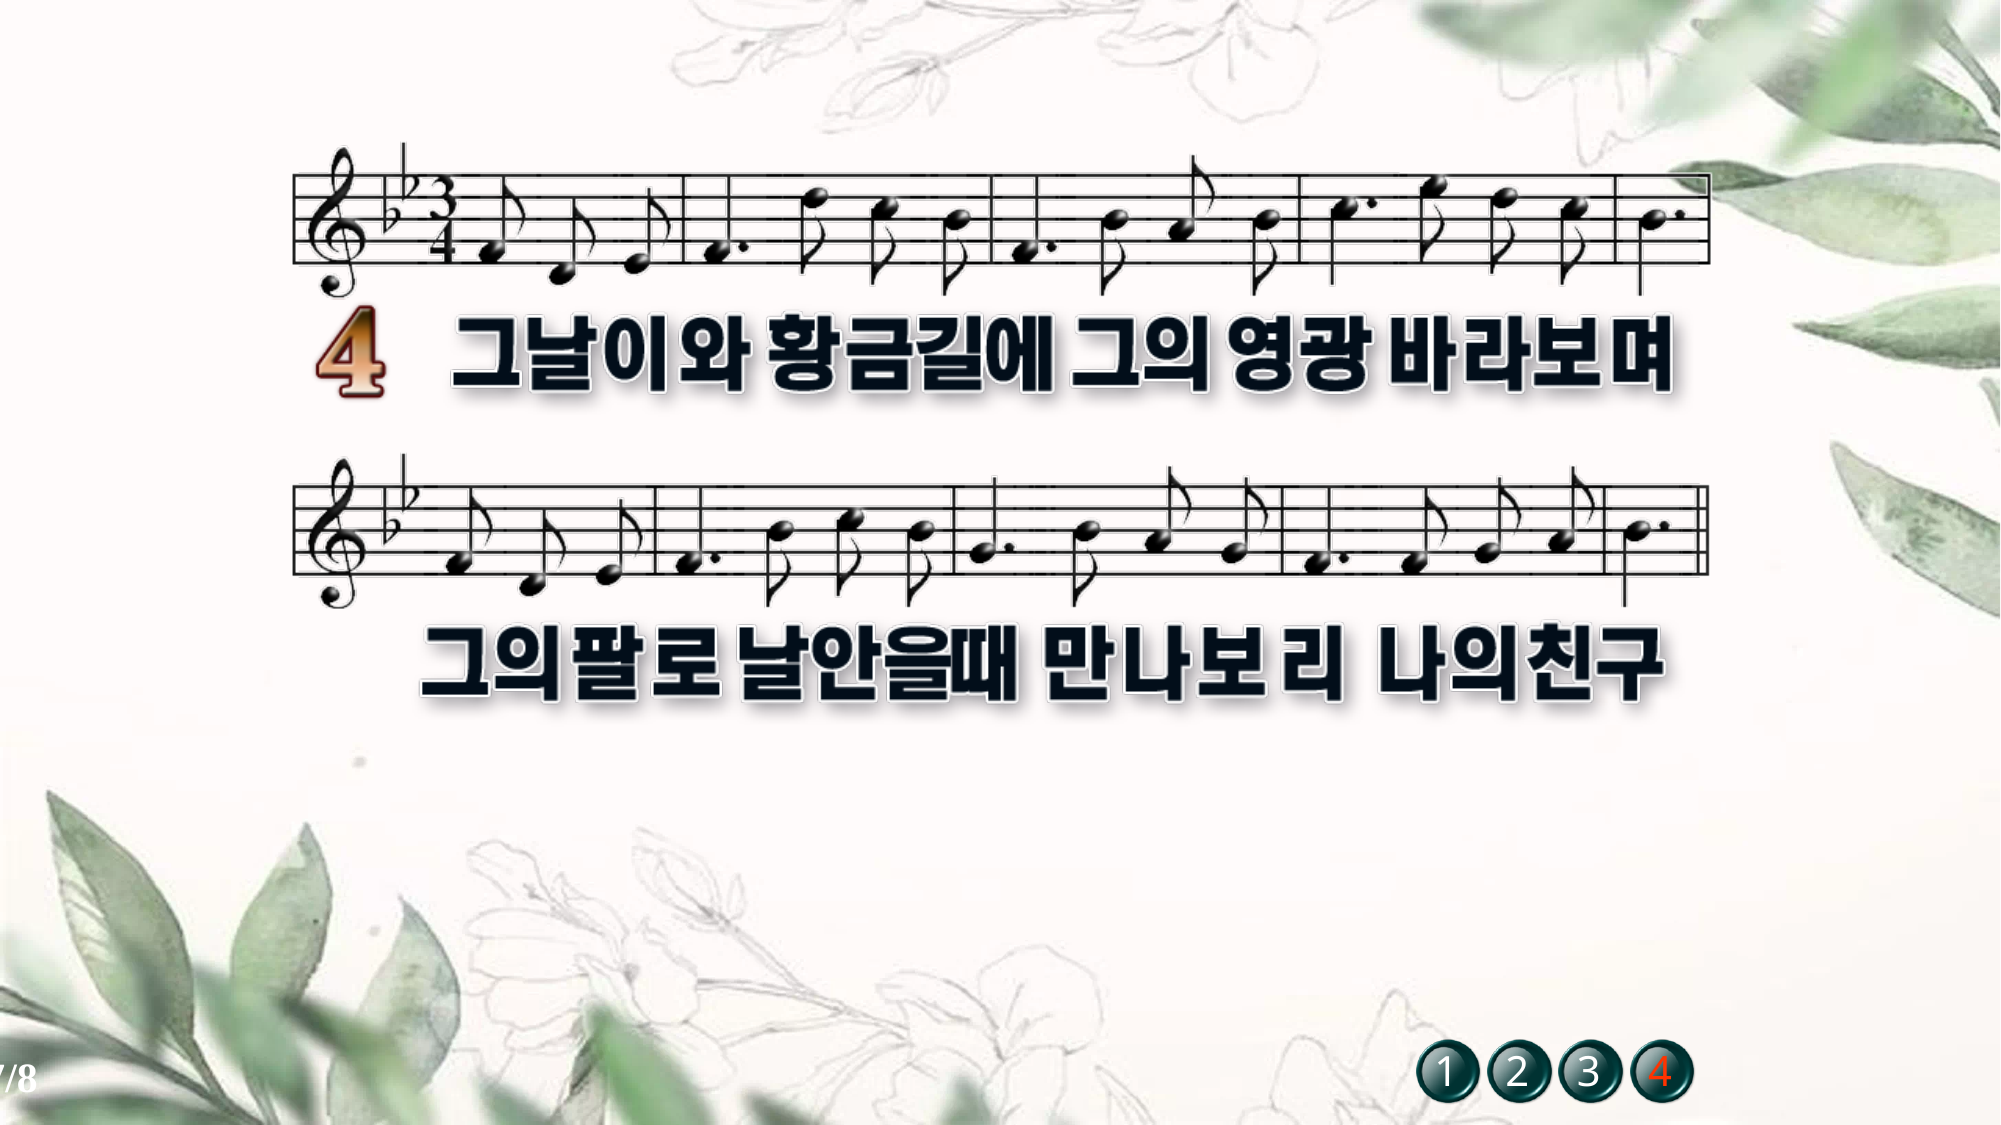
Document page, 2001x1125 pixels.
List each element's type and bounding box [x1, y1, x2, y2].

picture [0, 0, 2001, 1125]
text_box [1413, 1035, 1484, 1106]
text_box [1555, 1035, 1626, 1106]
text_box [1484, 1035, 1555, 1106]
text_box [1627, 1035, 1697, 1106]
